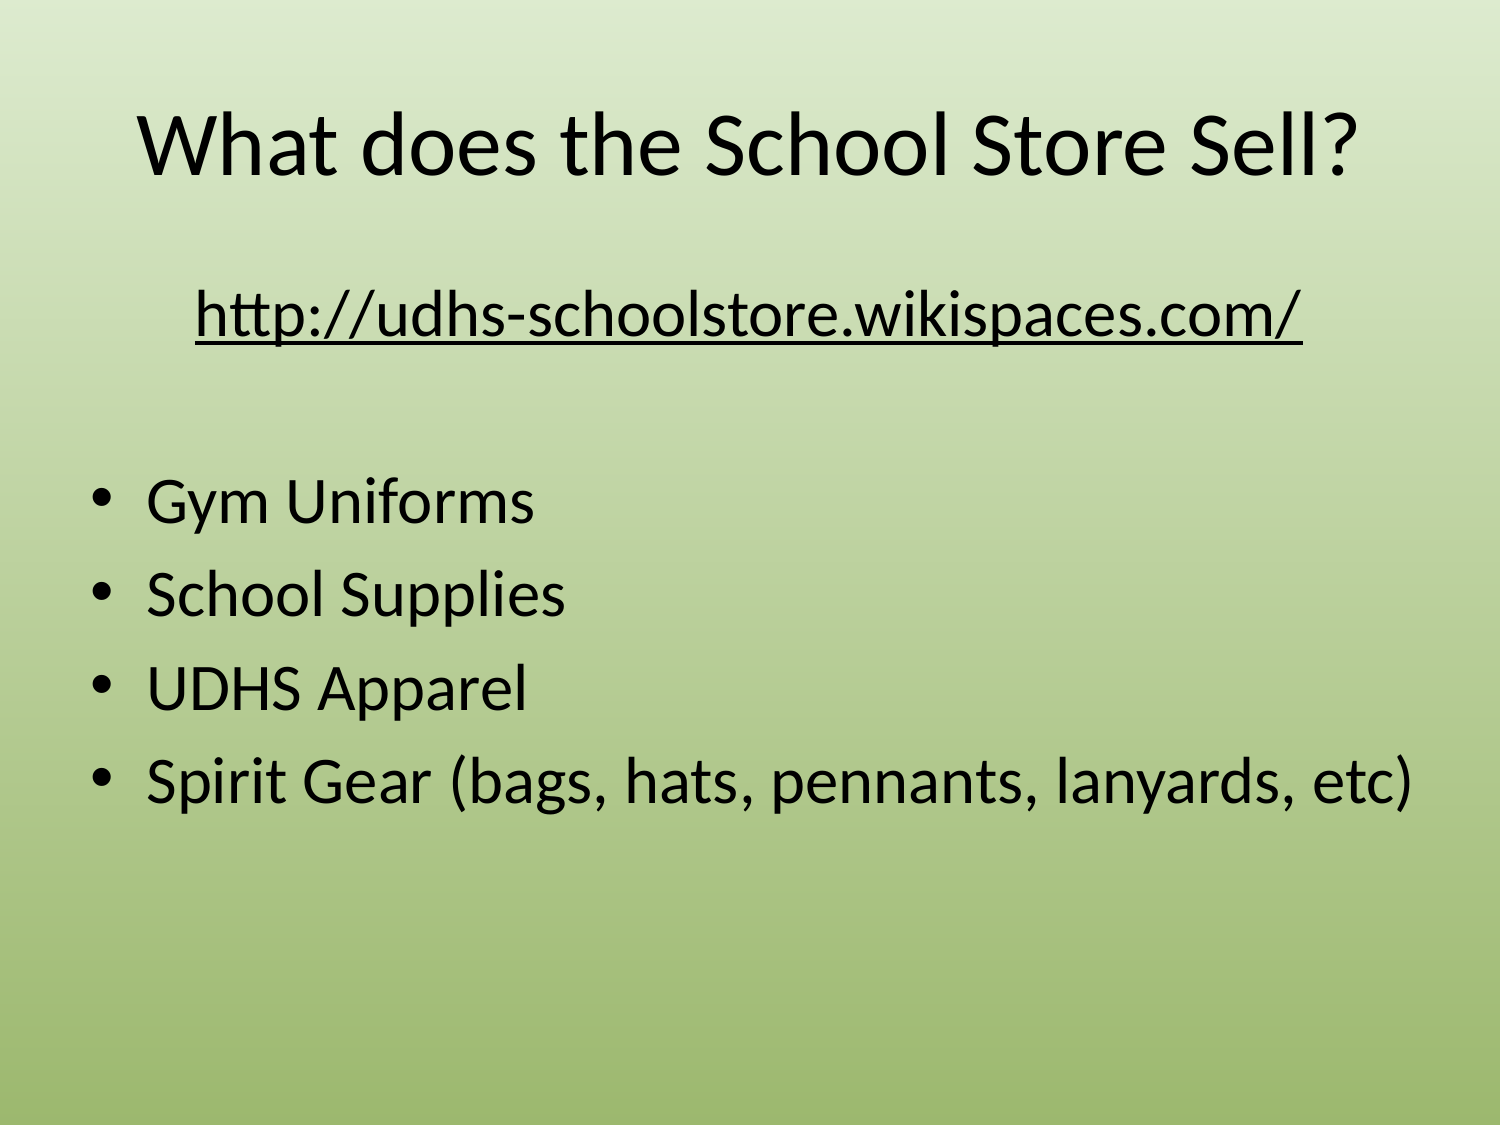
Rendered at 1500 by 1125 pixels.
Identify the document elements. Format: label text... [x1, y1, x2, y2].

list http://udhs-schoolstore.wikispaces.com/ Gym Uniforms School Supplies UDHS Apparel Spirit Gear (bags, hats, pennants, lanyards, etc) [75, 262, 1438, 1005]
title What does the School Store Sell? [75, 45, 1425, 233]
